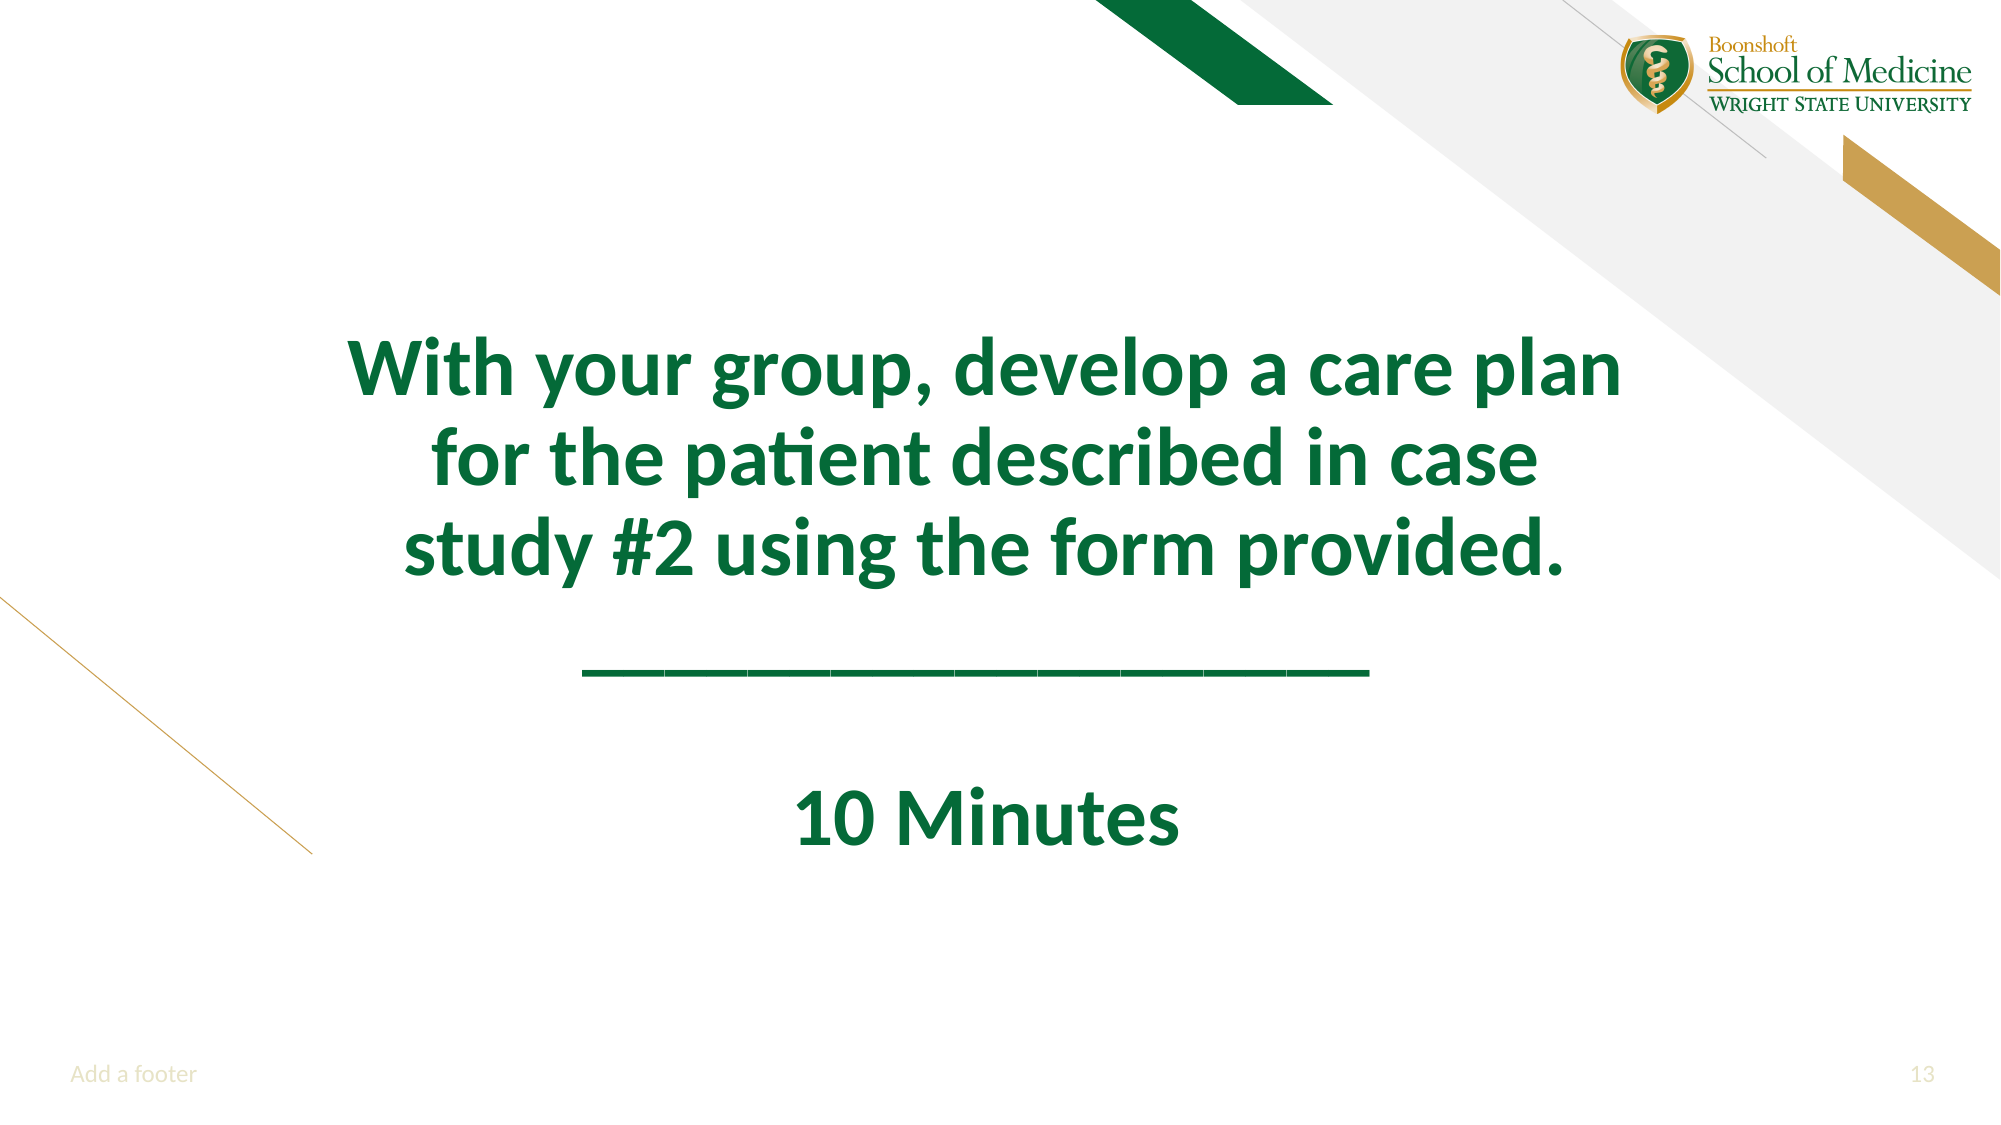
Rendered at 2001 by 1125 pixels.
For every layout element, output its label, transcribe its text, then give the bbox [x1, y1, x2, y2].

picture [1616, 0, 1976, 176]
footer Add a footer [55, 1042, 731, 1103]
title With your group, develop a care plan for the patient described in case study #2 using the form provided. ___________________ 10 Minutes [324, 206, 1648, 864]
slide_number 13 [1828, 1042, 1950, 1103]
